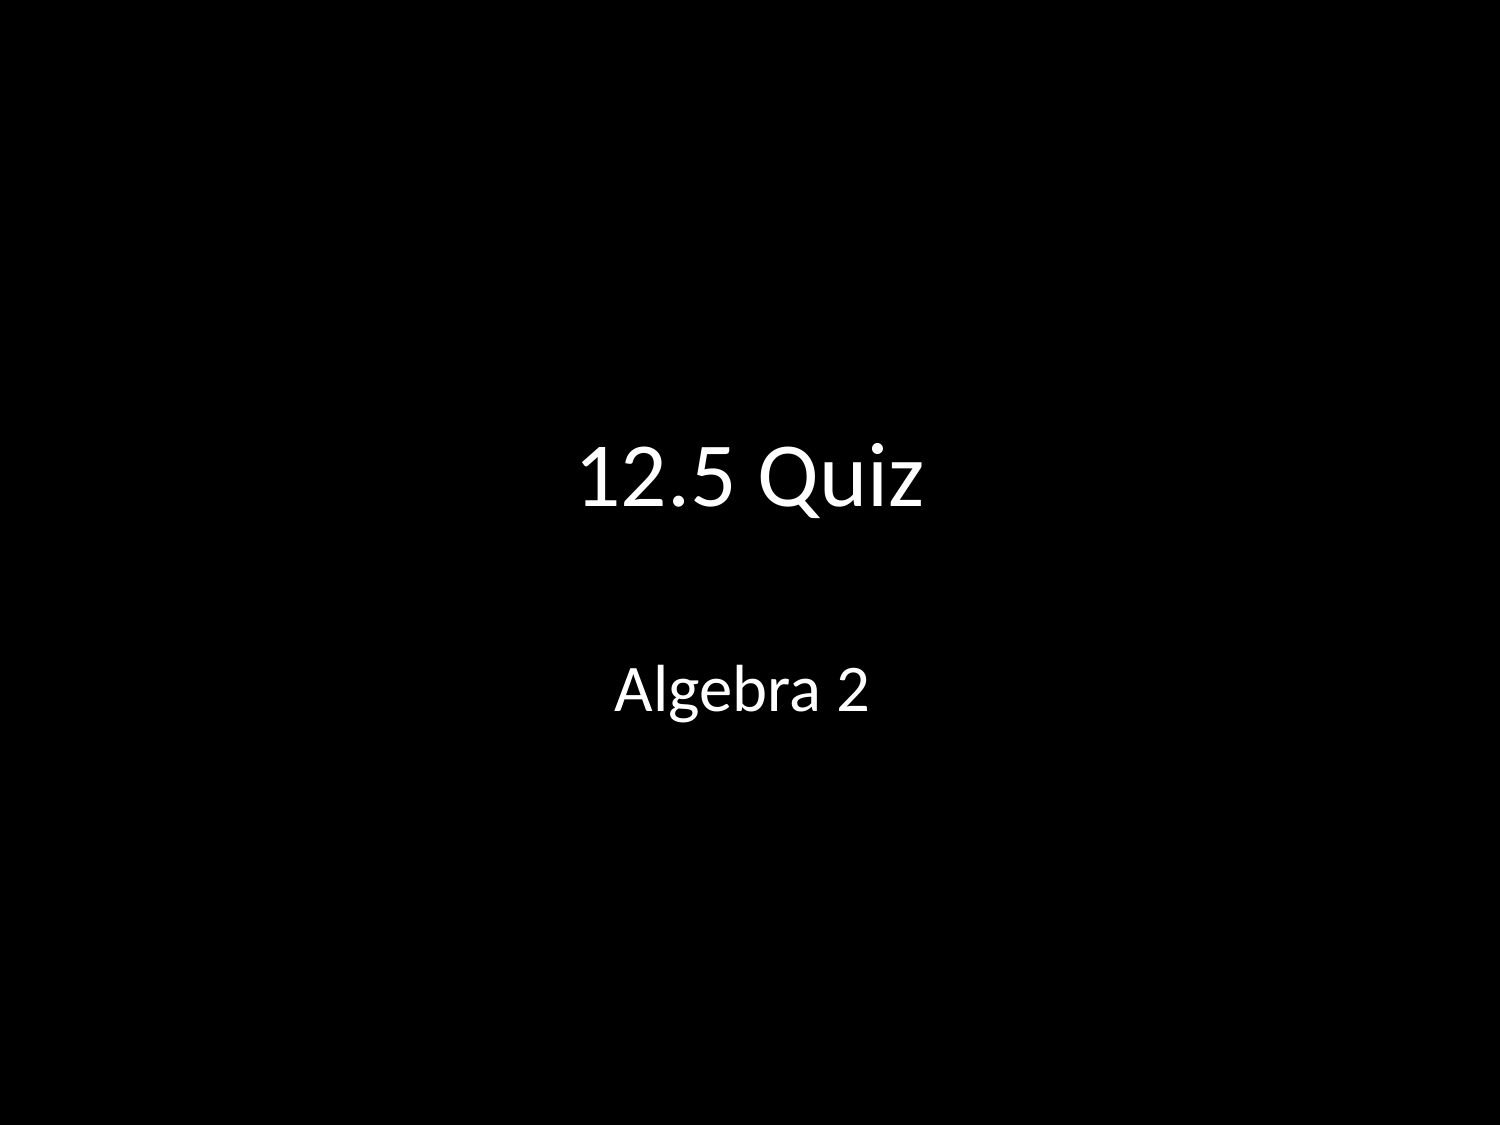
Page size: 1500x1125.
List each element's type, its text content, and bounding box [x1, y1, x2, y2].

title 12.5 Quiz [112, 349, 1388, 591]
subtitle Algebra 2 [225, 637, 1275, 925]
